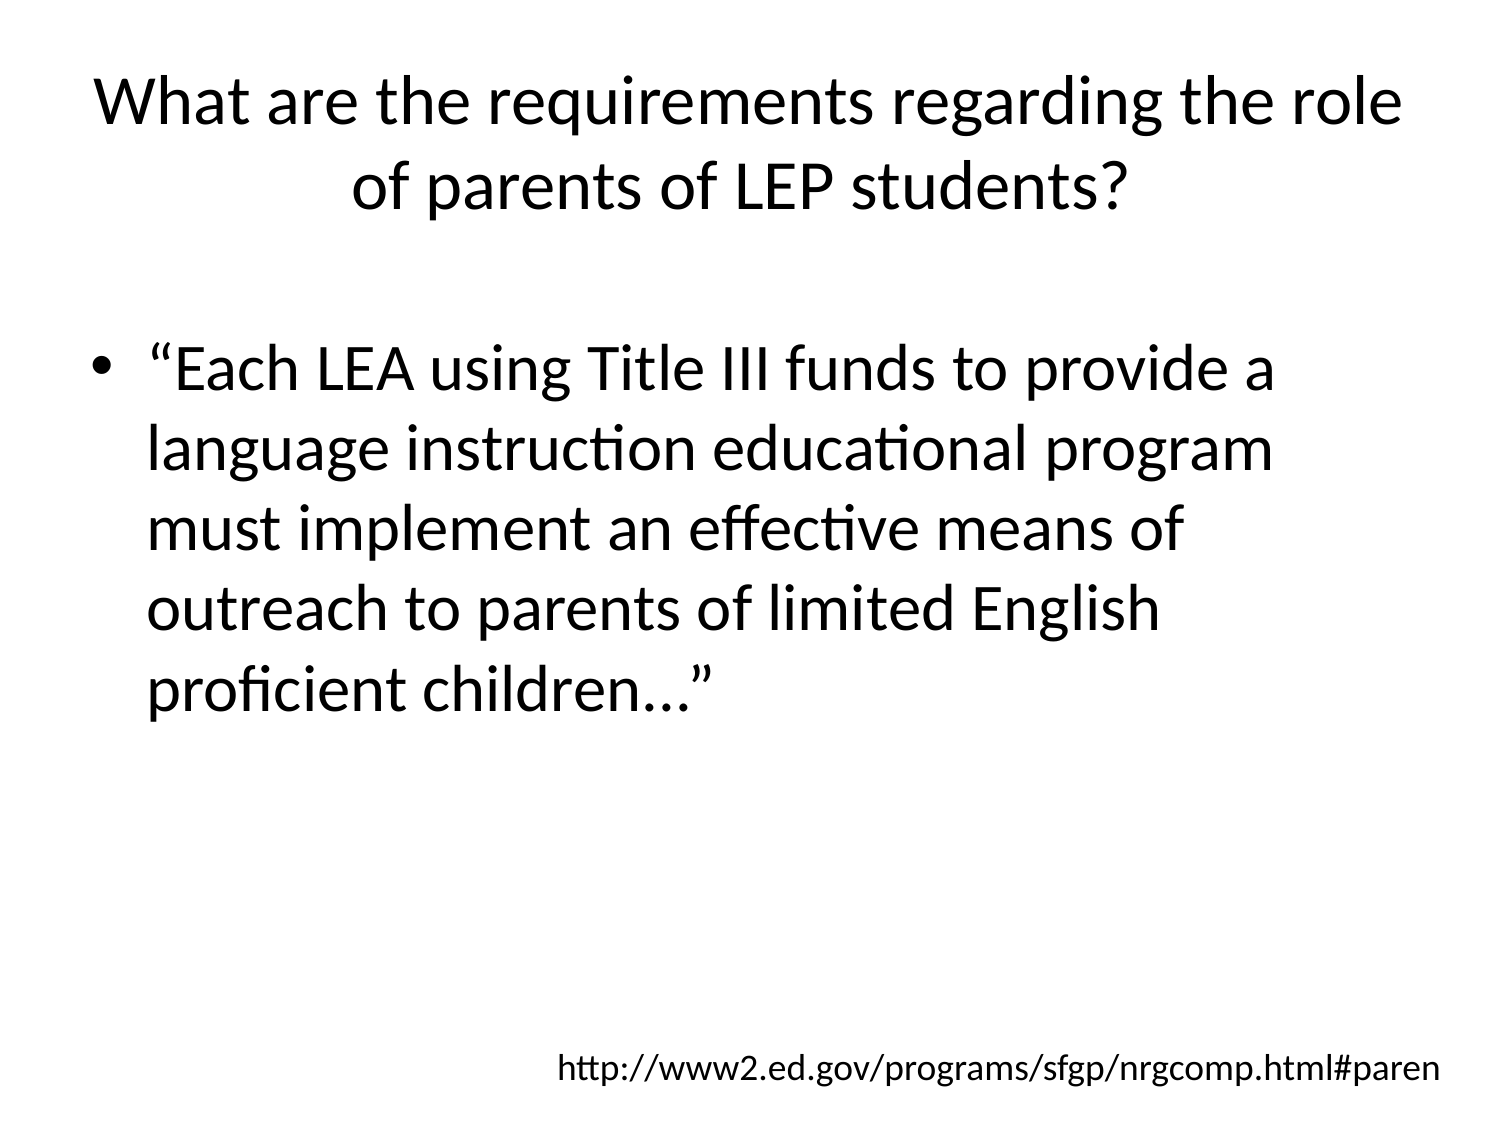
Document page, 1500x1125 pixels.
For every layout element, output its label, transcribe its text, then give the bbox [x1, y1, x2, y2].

list “Each LEA using Title III funds to provide a language instruction educational program must implement an effective means of outreach to parents of limited English proficient children...” [75, 316, 1425, 1005]
text_box http://www2.ed.gov/programs/sfgp/nrgcomp.html#paren [350, 1035, 1457, 1095]
title What are the requirements regarding the role of parents of LEP students? [75, 45, 1425, 233]
